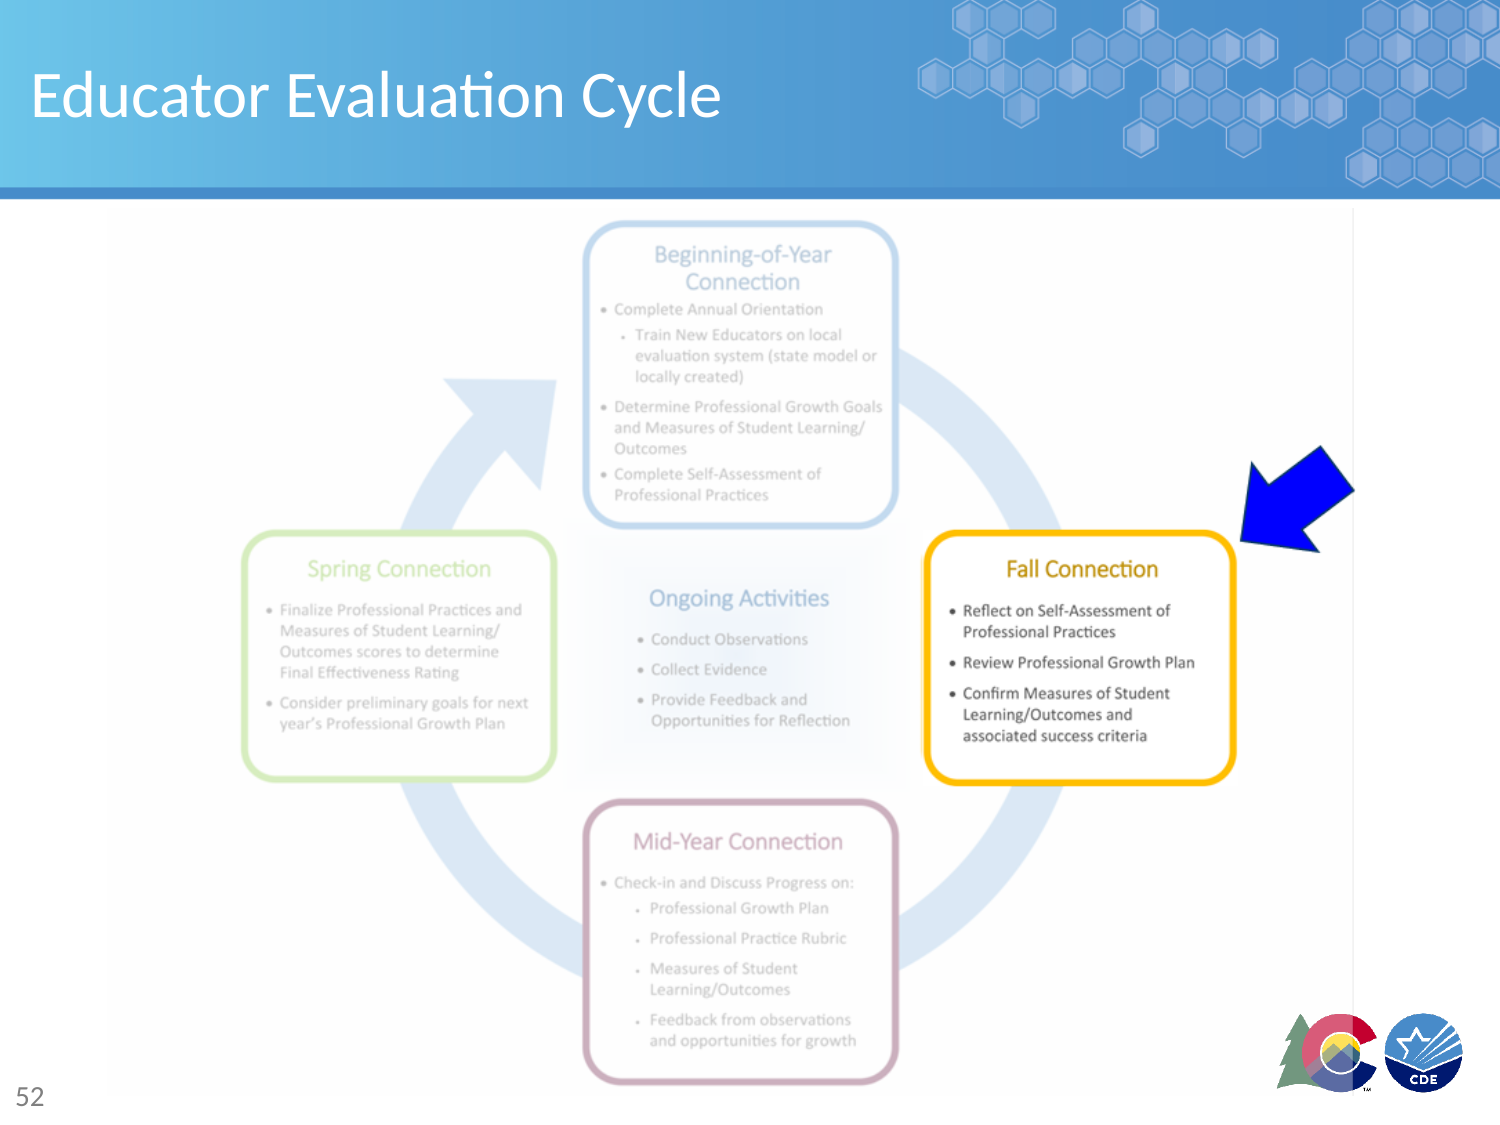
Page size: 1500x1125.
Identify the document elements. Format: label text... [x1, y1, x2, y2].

slide_number 52 [0, 1065, 338, 1125]
text_box Educator Evaluation Cycle [15, 42, 1061, 138]
picture [107, 208, 1463, 1096]
picture [0, 0, 1500, 200]
